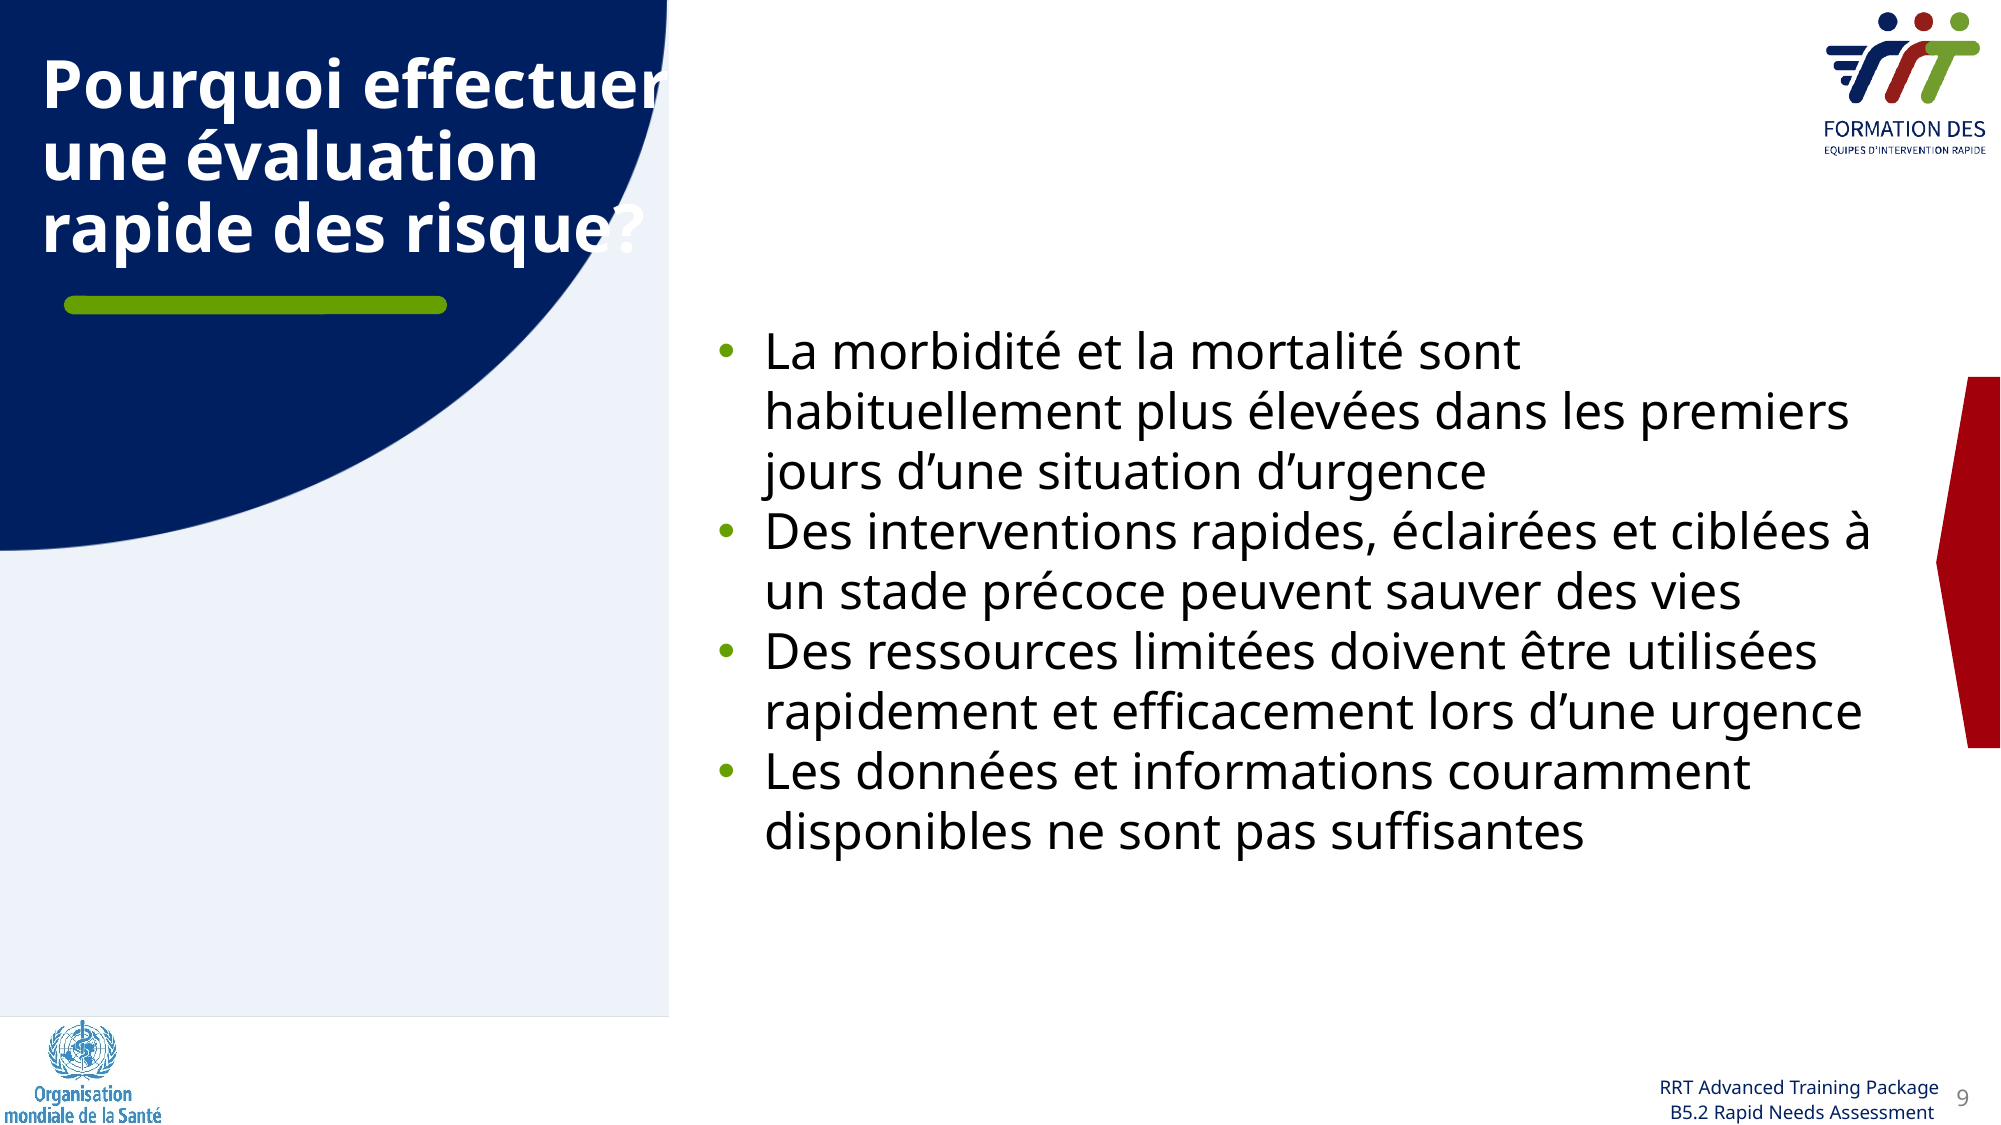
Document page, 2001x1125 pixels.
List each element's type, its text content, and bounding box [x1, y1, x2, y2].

title Pourquoi effectuer une évaluation rapide des risque? [33, 0, 711, 319]
picture [1824, 11, 1986, 156]
text_box [63, 295, 448, 315]
text_box La morbidité et la mortalité sont habituellement plus élevées dans les premiers jours d’une situation d’urgence Des interventions rapides, éclairées et ciblées à un stade précoce peuvent sauver des vies Des ressources limitées doivent être utilisées rapidement et efficacement lors d’une urgence Les données et informations couramment disponibles ne sont pas suffisantes [710, 312, 1892, 868]
picture [0, 0, 669, 1124]
